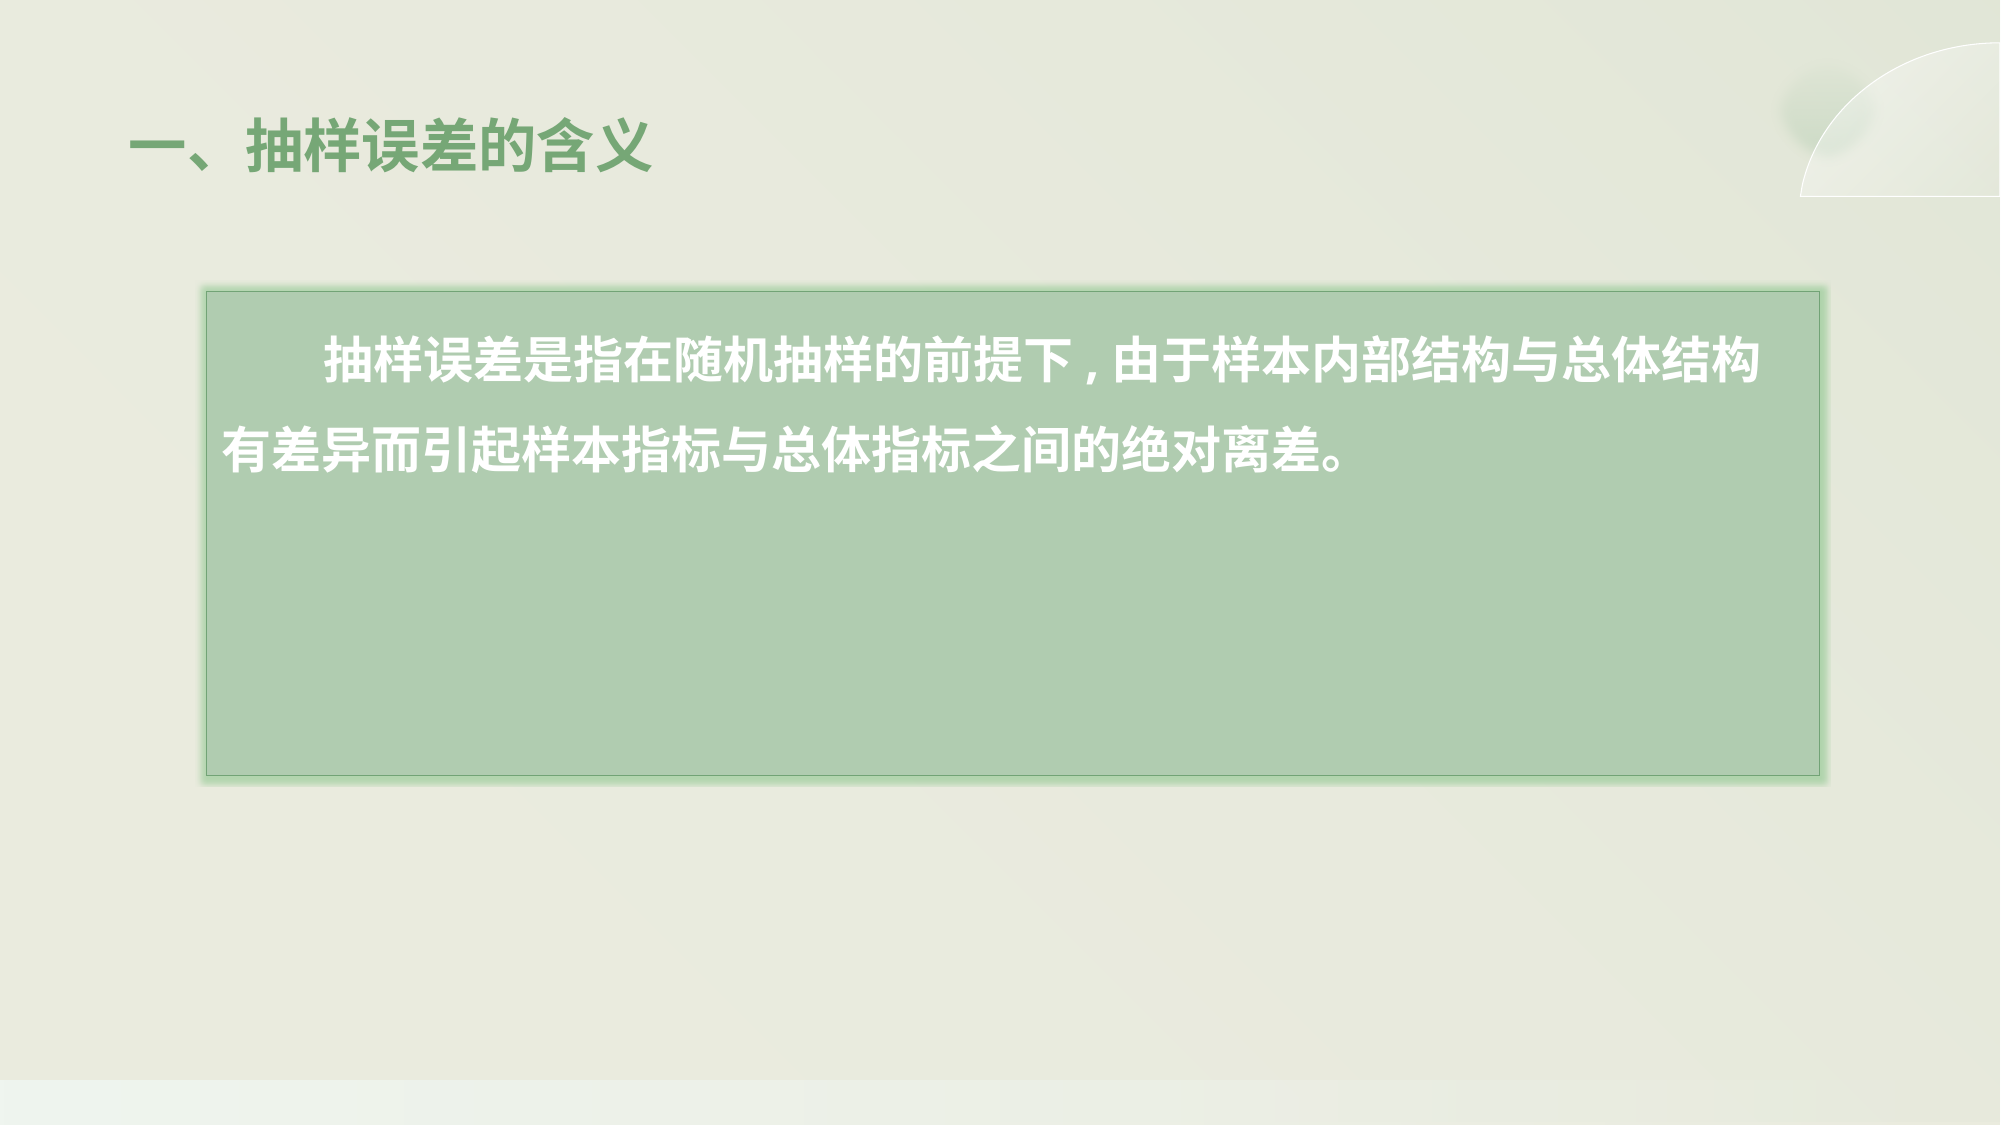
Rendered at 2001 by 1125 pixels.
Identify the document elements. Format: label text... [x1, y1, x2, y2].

text_box 一、抽样误差的含义 [114, 73, 883, 224]
